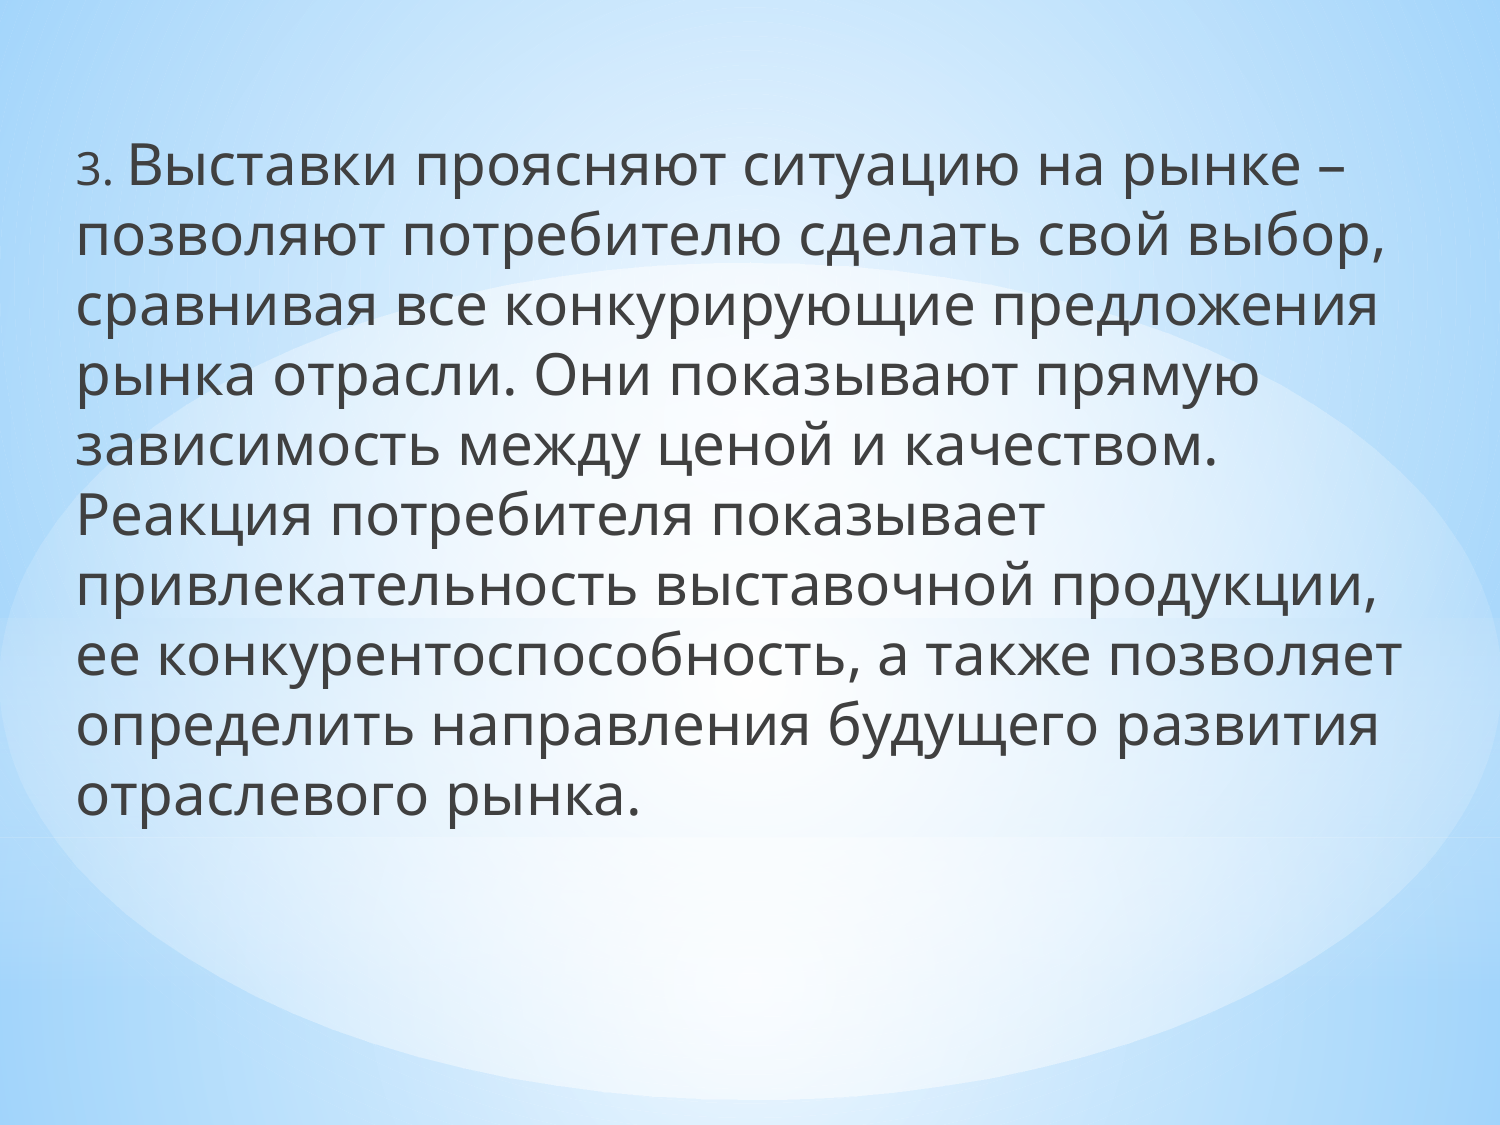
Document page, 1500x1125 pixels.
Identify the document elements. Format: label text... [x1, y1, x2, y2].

list 3. Выставки проясняют ситуацию на рынке – позволяют потребителю сделать свой выбор, сравнивая все конкурирующие предложения рынка отрасли. Они показывают прямую зависимость между ценой и качеством. Реакция потребителя показывает привлекательность выставочной продукции, ее конкурентоспособность, а также позволяет определить направления будущего развития отраслевого рынка. [53, 120, 1436, 1071]
